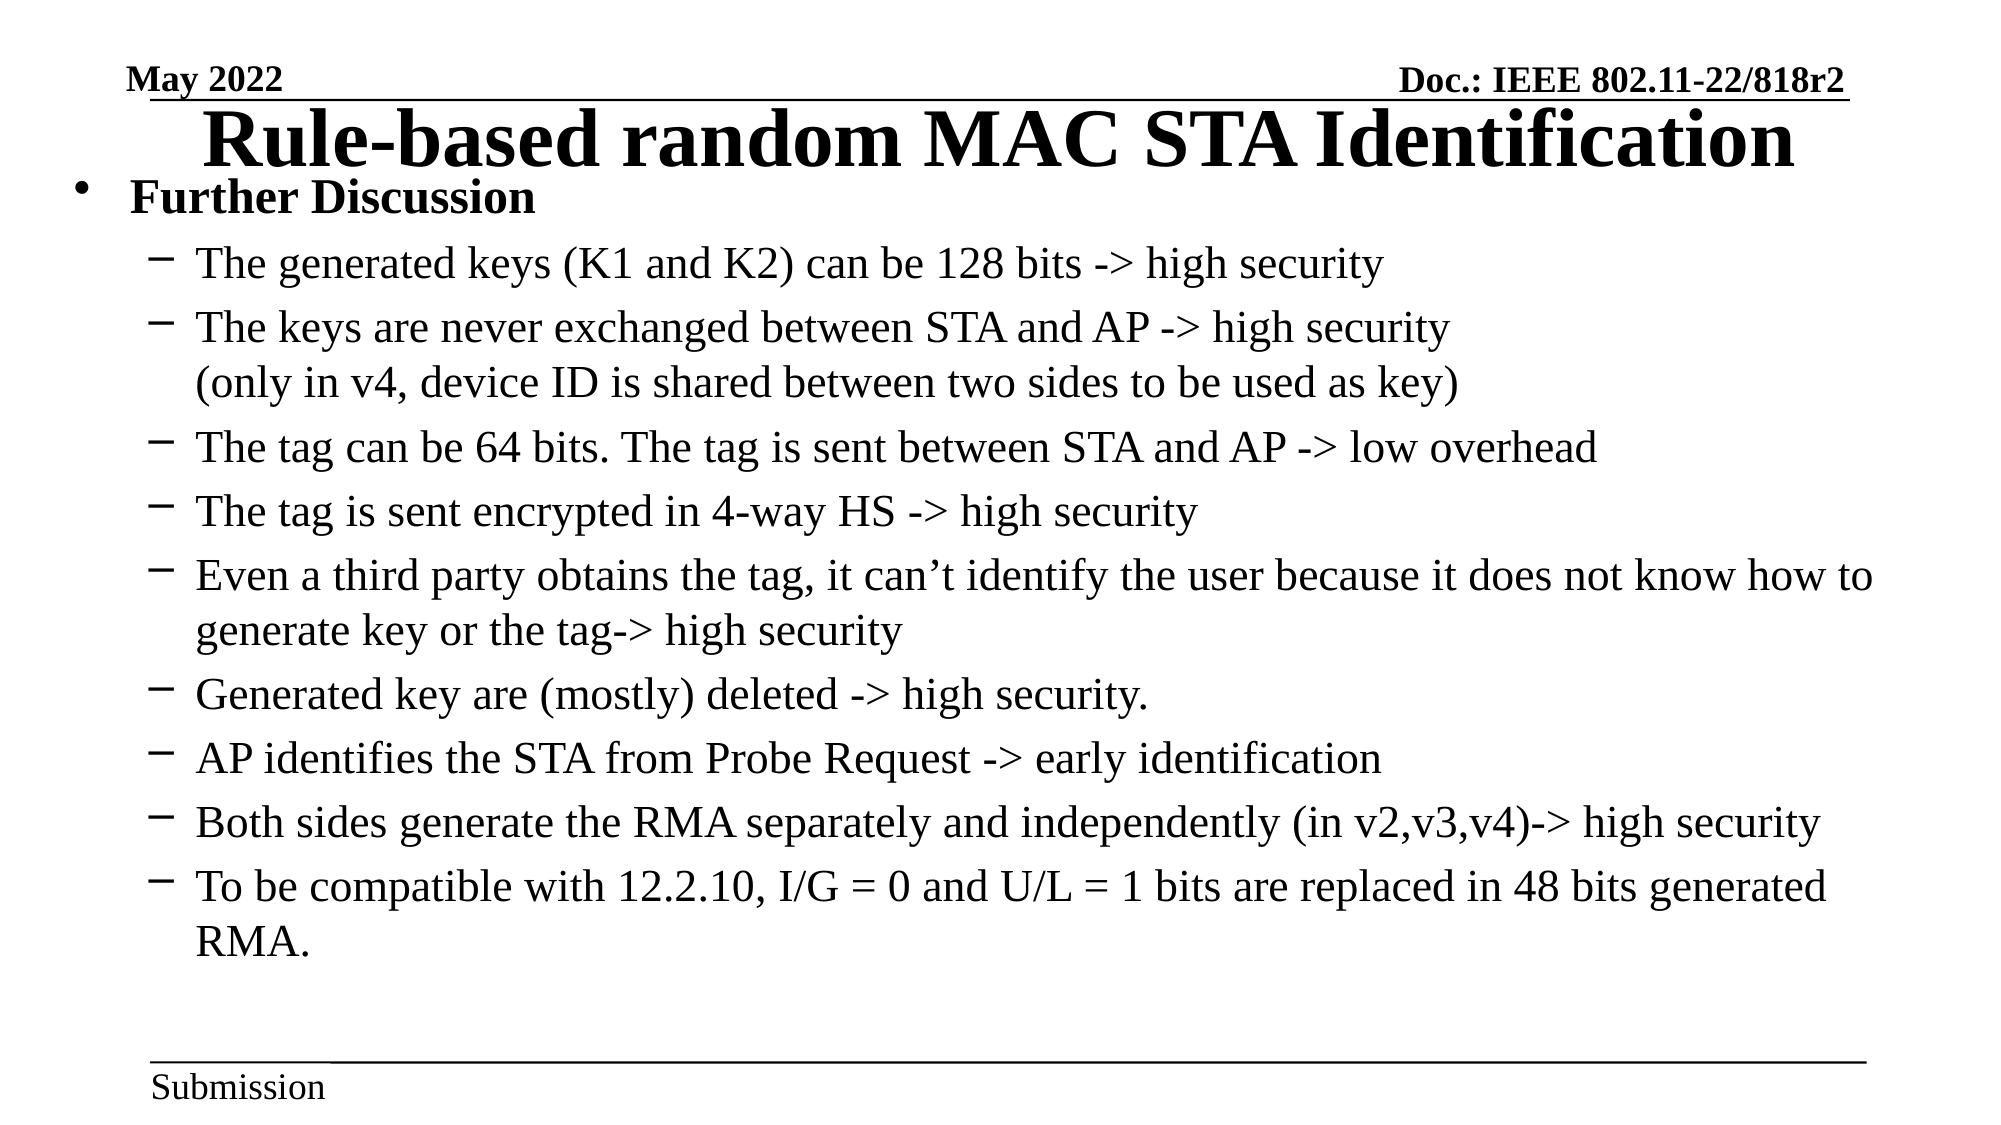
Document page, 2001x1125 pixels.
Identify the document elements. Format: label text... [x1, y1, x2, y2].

title Rule-based random MAC STA Identification [137, 60, 1863, 156]
list Further Discussion The generated keys (K1 and K2) can be 128 bits -> high security The keys are never exchanged between STA and AP -> high security (only in v4, device ID is shared between two sides to be used as key) The tag can be 64 bits. The tag is sent between STA and AP -> low overhead The tag is sent encrypted in 4-way HS -> high security Even a third party obtains the tag, it can’t identify the user because it does not know how to generate key or the tag-> high security Generated key are (mostly) deleted -> high security. AP identifies the STA from Probe Request -> early identification Both sides generate the RMA separately and independently (in v2,v3,v4)-> high security To be compatible with 12.2.10, I/G = 0 and U/L = 1 bits are replaced in 48 bits generated RMA. [58, 156, 1942, 1125]
